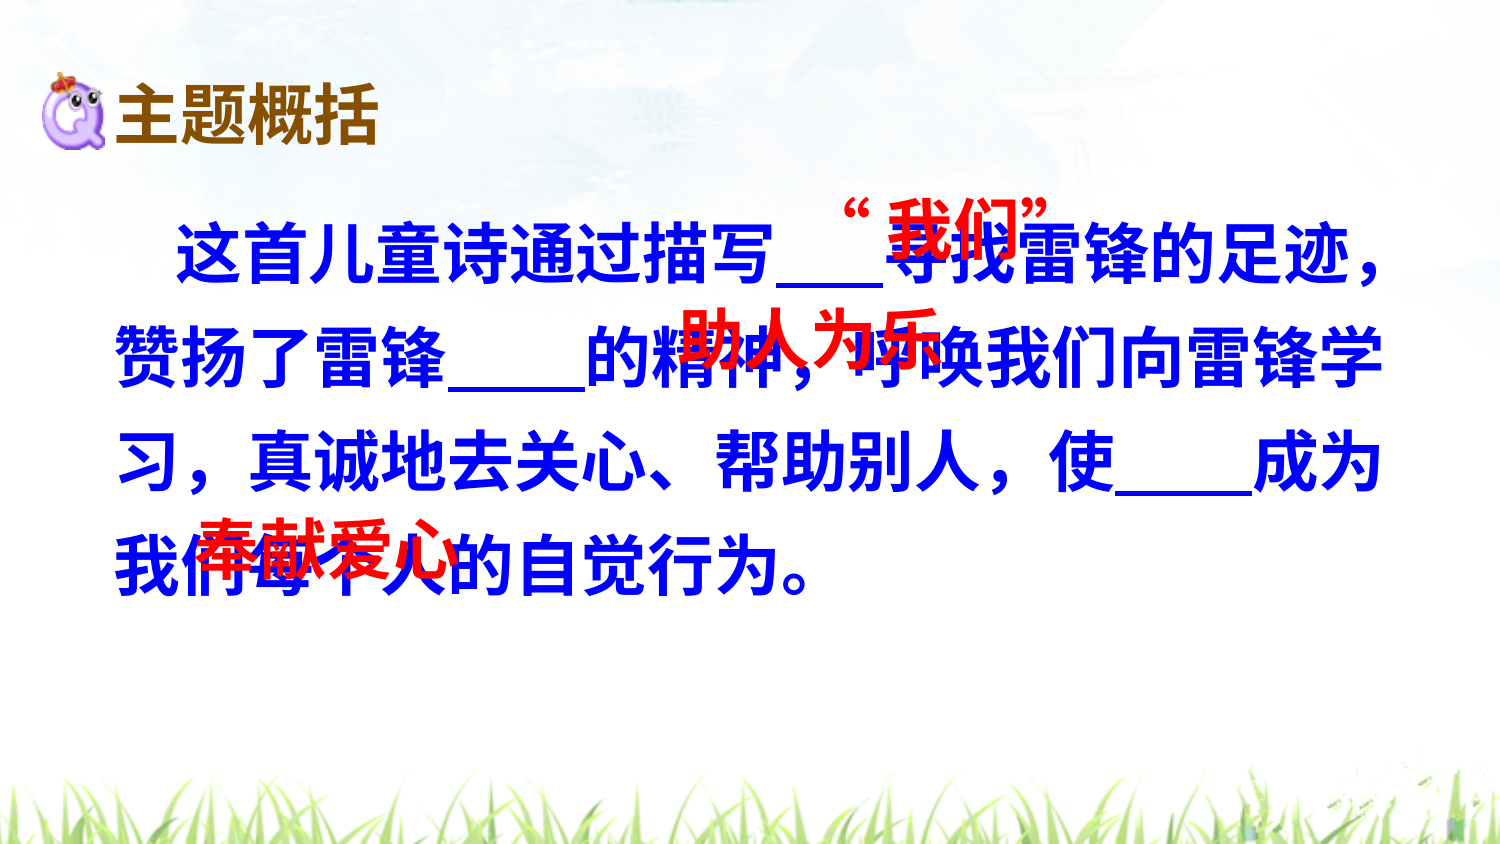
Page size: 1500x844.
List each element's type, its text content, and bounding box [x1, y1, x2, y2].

text_box “我们” [792, 181, 1107, 274]
text_box 这首儿童诗通过描写 寻找雷锋的足迹，赞扬了雷锋 的精神，呼唤我们向雷锋学习，真诚地去关心、帮助别人，使 成为我们每个人的自觉行为。 [102, 181, 1434, 609]
text_box 助人为乐 [666, 291, 1021, 384]
picture [0, 0, 1500, 844]
text_box 奉献爱心 [151, 502, 527, 594]
text_box 主题概括 [102, 67, 437, 159]
